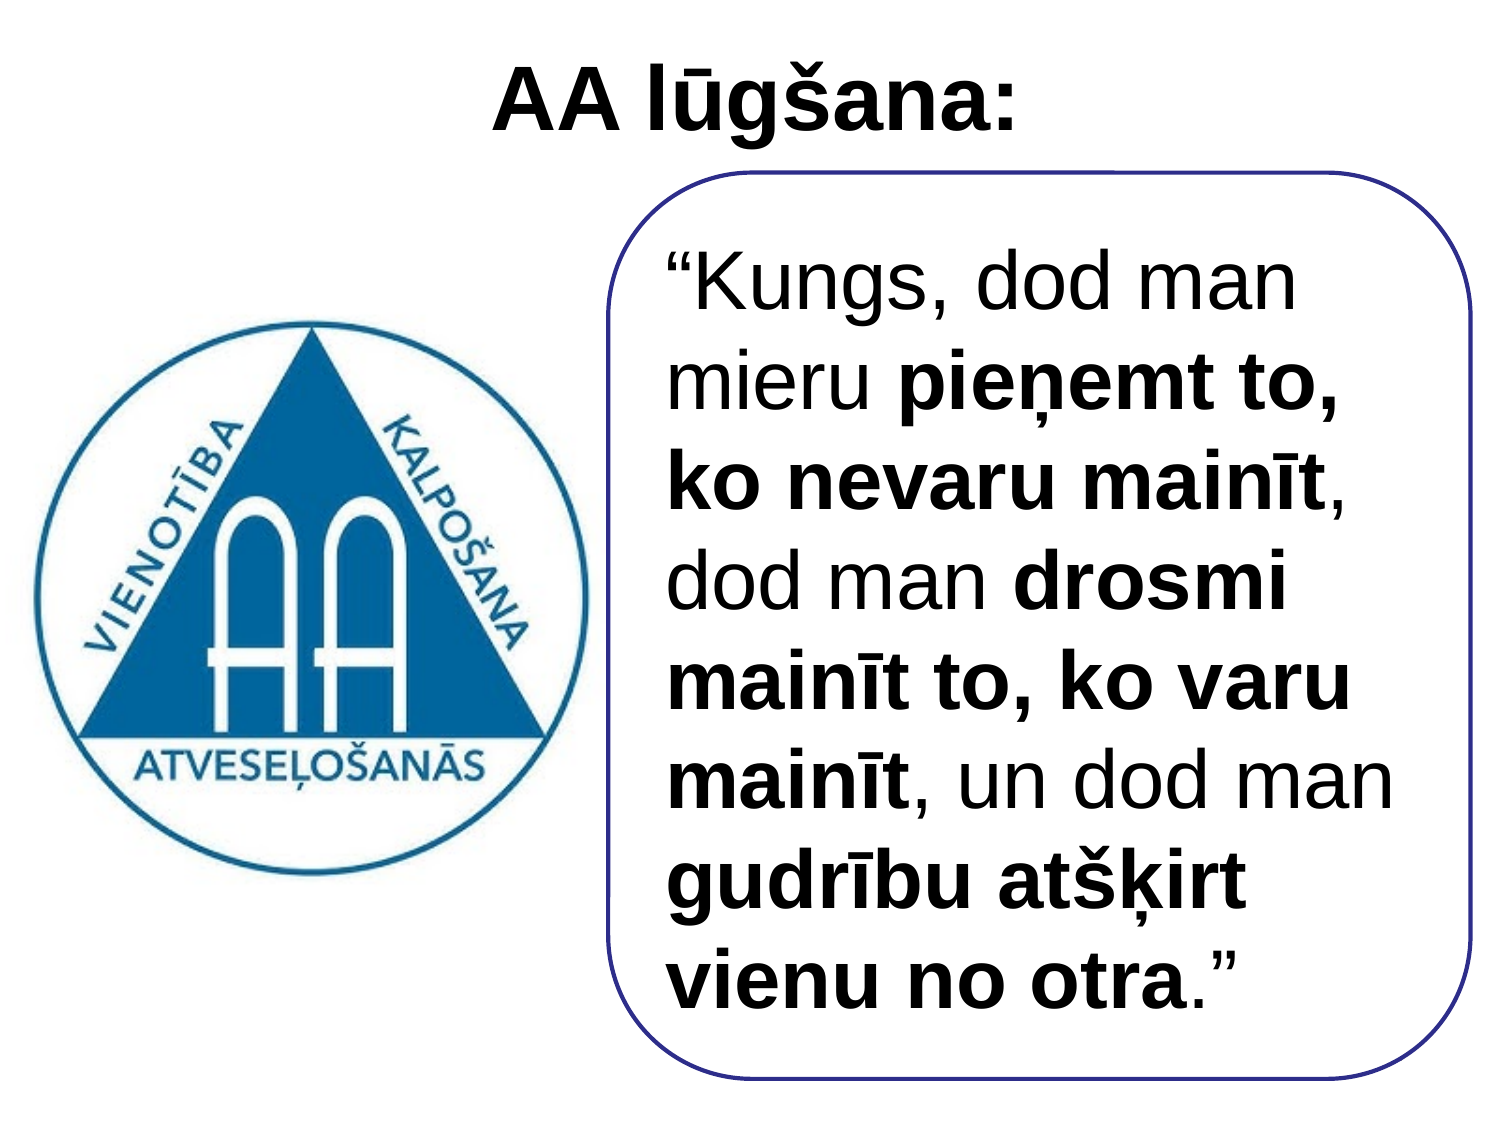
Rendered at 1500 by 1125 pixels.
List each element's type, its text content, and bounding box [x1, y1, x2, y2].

text_box “Kungs, dod man mieru pieņemt to, ko nevaru mainīt, dod man drosmi mainīt to, ko varu mainīt, un dod man gudrību atšķirt vienu no otra.” [615, 170, 1473, 1081]
slide_number 17 [1074, 1043, 1426, 1103]
title AA lūgšana: [11, 18, 1500, 169]
picture [0, 255, 627, 979]
